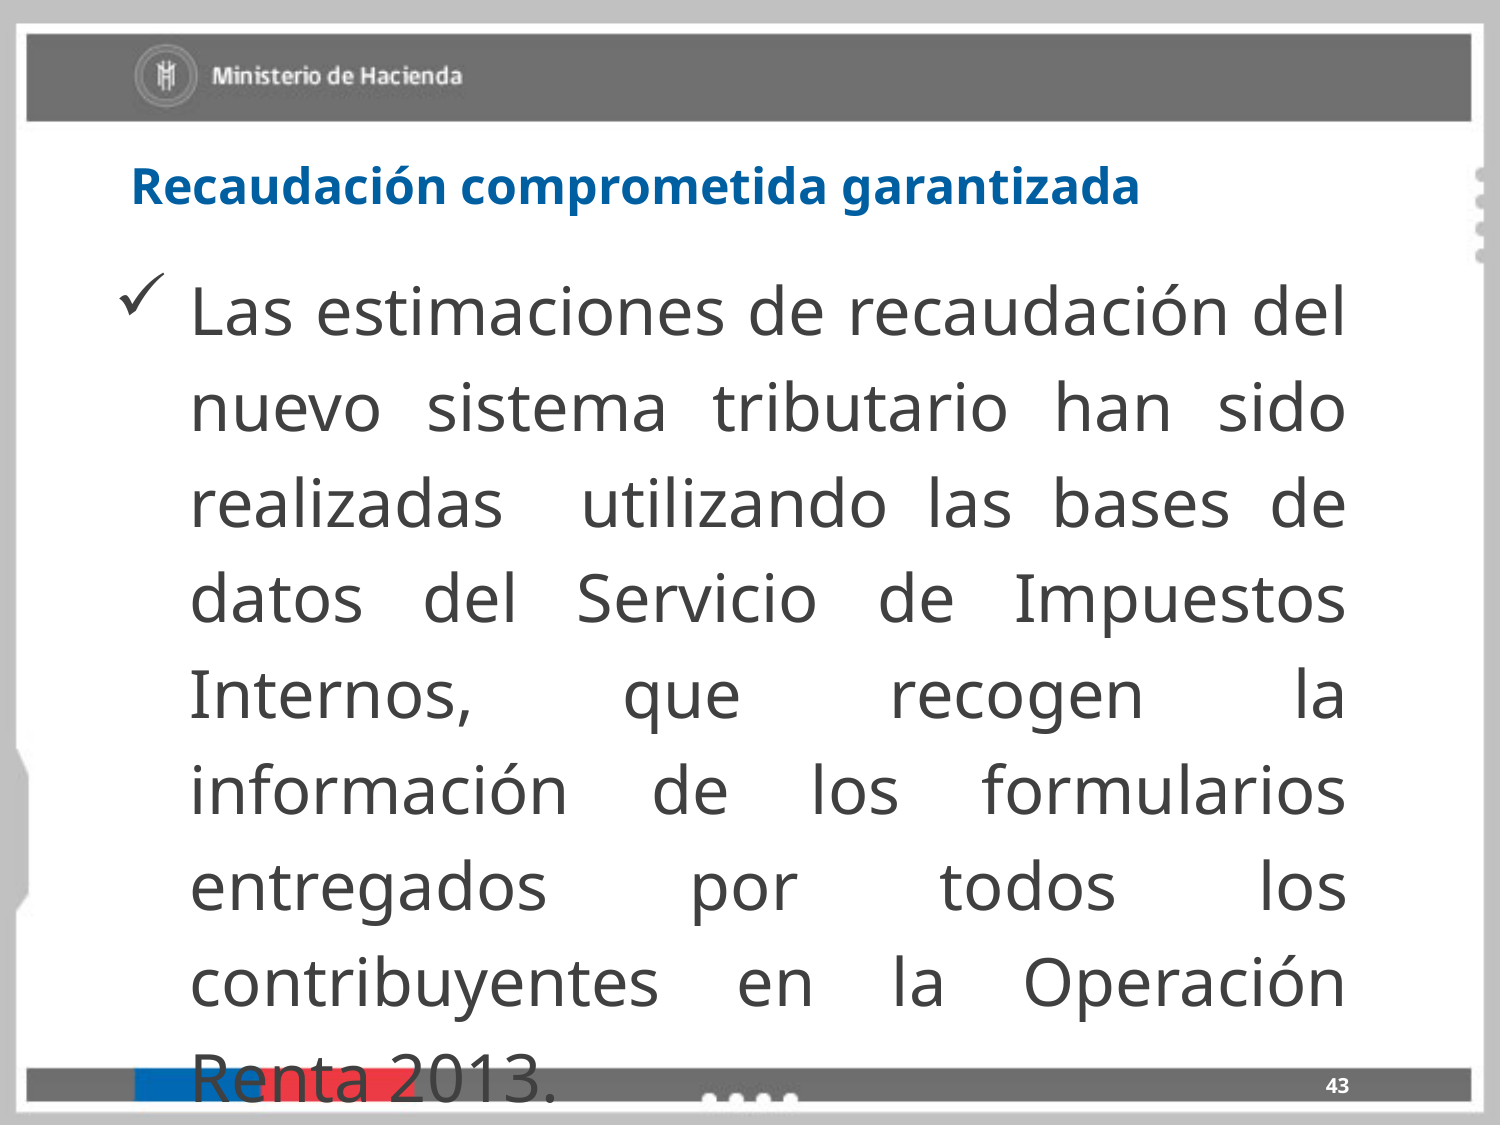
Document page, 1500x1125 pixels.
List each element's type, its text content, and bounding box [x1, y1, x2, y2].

picture [0, 0, 1500, 1125]
slide_number 43 [1014, 1070, 1365, 1103]
subtitle Las estimaciones de recaudación del nuevo sistema tributario han sido realizadas utilizando las bases de datos del Servicio de Impuestos Internos, que recogen la información de los formularios entregados por todos los contribuyentes en la Operación Renta 2013. El nuevo sistema de impuesto a la renta propuesto con la combinación de Renta Atribuida y el Sistema semi-Integrado aporta 1,46% del PIB en régimen. [100, 245, 1365, 1002]
text_box Recaudación comprometida garantizada [115, 147, 1158, 223]
